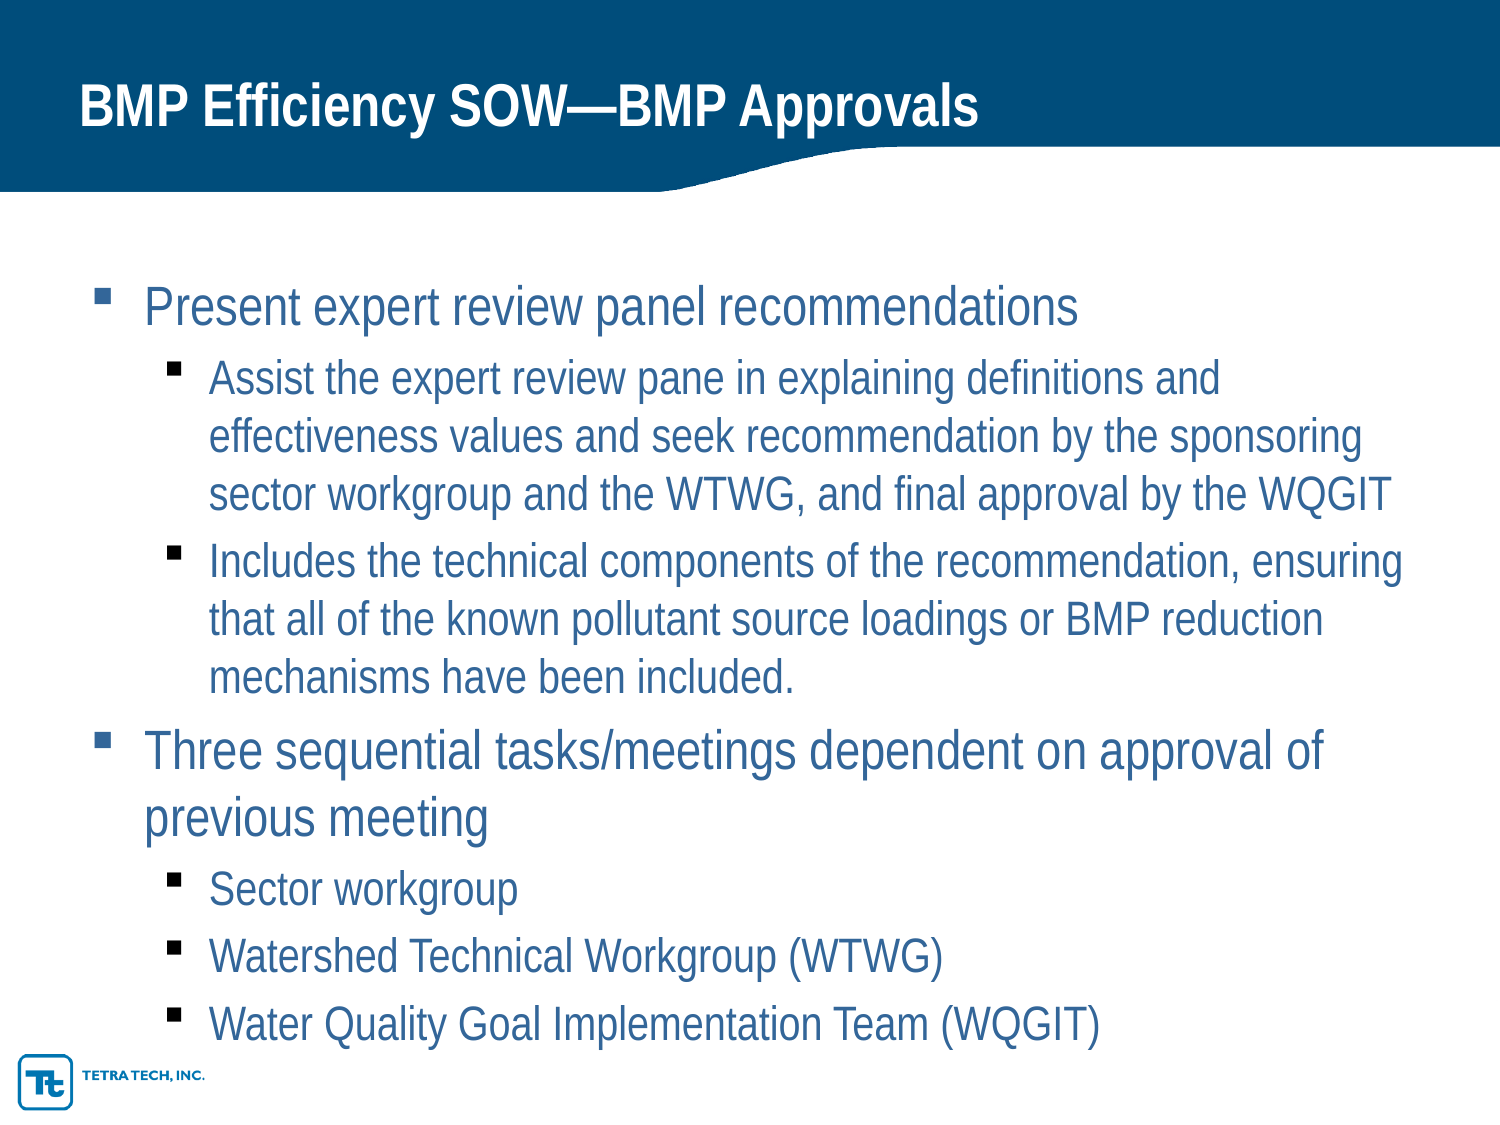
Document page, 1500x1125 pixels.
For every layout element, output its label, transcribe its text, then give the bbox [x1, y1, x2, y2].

list Present expert review panel recommendations Assist the expert review pane in explaining definitions and effectiveness values and seek recommendation by the sponsoring sector workgroup and the WTWG, and final approval by the WQGIT Includes the technical components of the recommendation, ensuring that all of the known pollutant source loadings or BMP reduction mechanisms have been included. Three sequential tasks/meetings dependent on approval of previous meeting Sector workgroup Watershed Technical Workgroup (WTWG) Water Quality Goal Implementation Team (WQGIT) [74, 262, 1426, 1069]
picture [16, 1050, 205, 1114]
picture [0, 0, 1500, 1000]
picture [22, 1058, 70, 1107]
title BMP Efficiency SOW—BMP Approvals [63, 34, 1359, 171]
